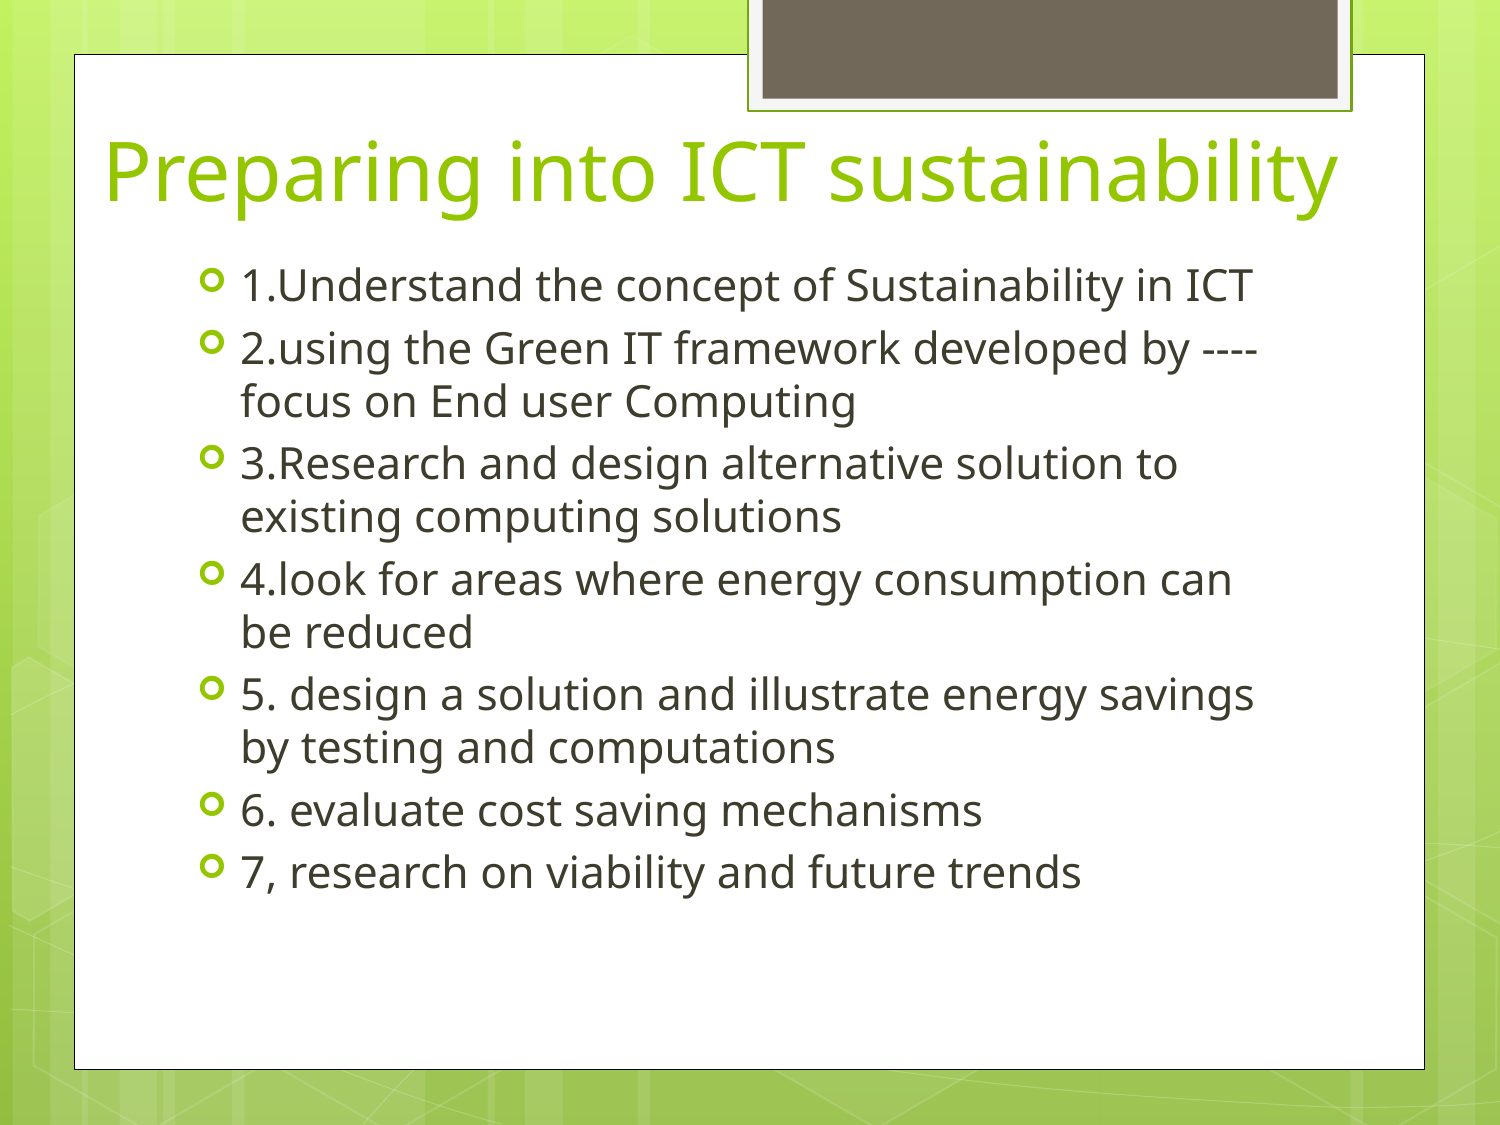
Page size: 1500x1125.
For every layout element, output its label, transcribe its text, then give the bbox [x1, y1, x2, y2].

title Preparing into ICT sustainability [87, 99, 1363, 225]
list 1.Understand the concept of Sustainability in ICT 2.using the Green IT framework developed by ----focus on End user Computing 3.Research and design alternative solution to existing computing solutions 4.look for areas where energy consumption can be reduced 5. design a solution and illustrate energy savings by testing and computations 6. evaluate cost saving mechanisms 7, research on viability and future trends [171, 249, 1283, 957]
